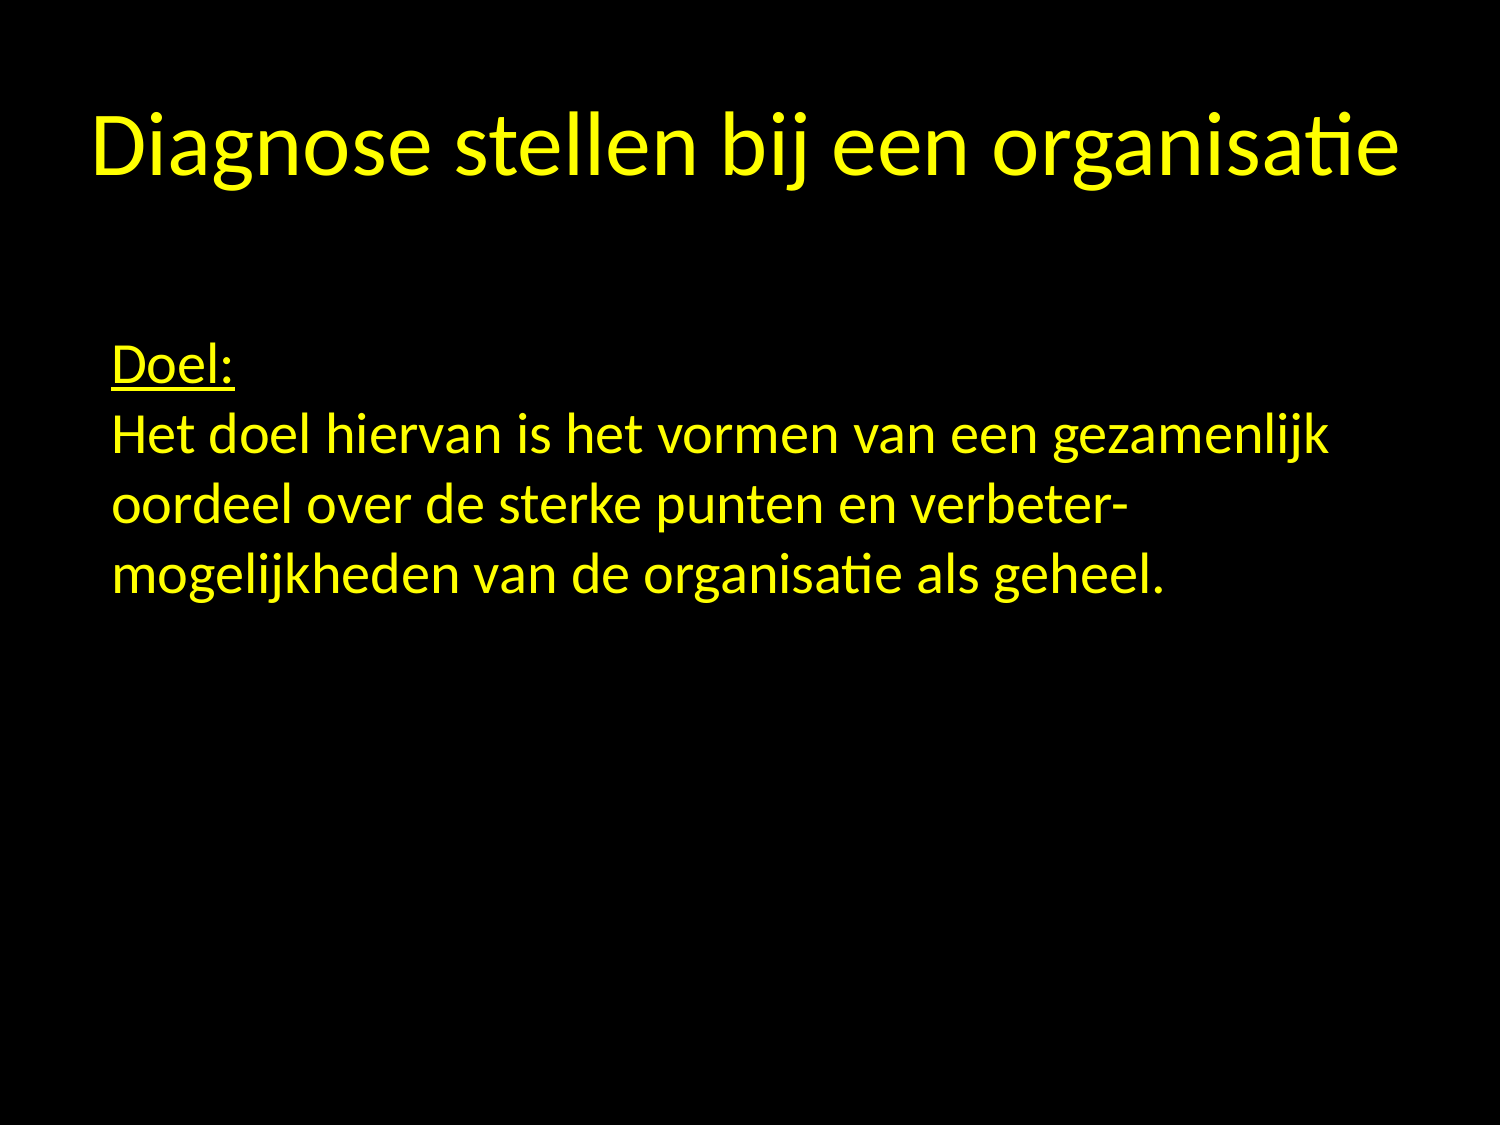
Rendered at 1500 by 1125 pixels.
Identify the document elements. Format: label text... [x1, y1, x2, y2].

title Diagnose stellen bij een organisatie [75, 45, 1425, 233]
text_box Doel: Het doel hiervan is het vormen van een gezamenlijk oordeel over de sterke punten en verbeter-mogelijkheden van de organisatie als geheel. [96, 317, 1368, 613]
